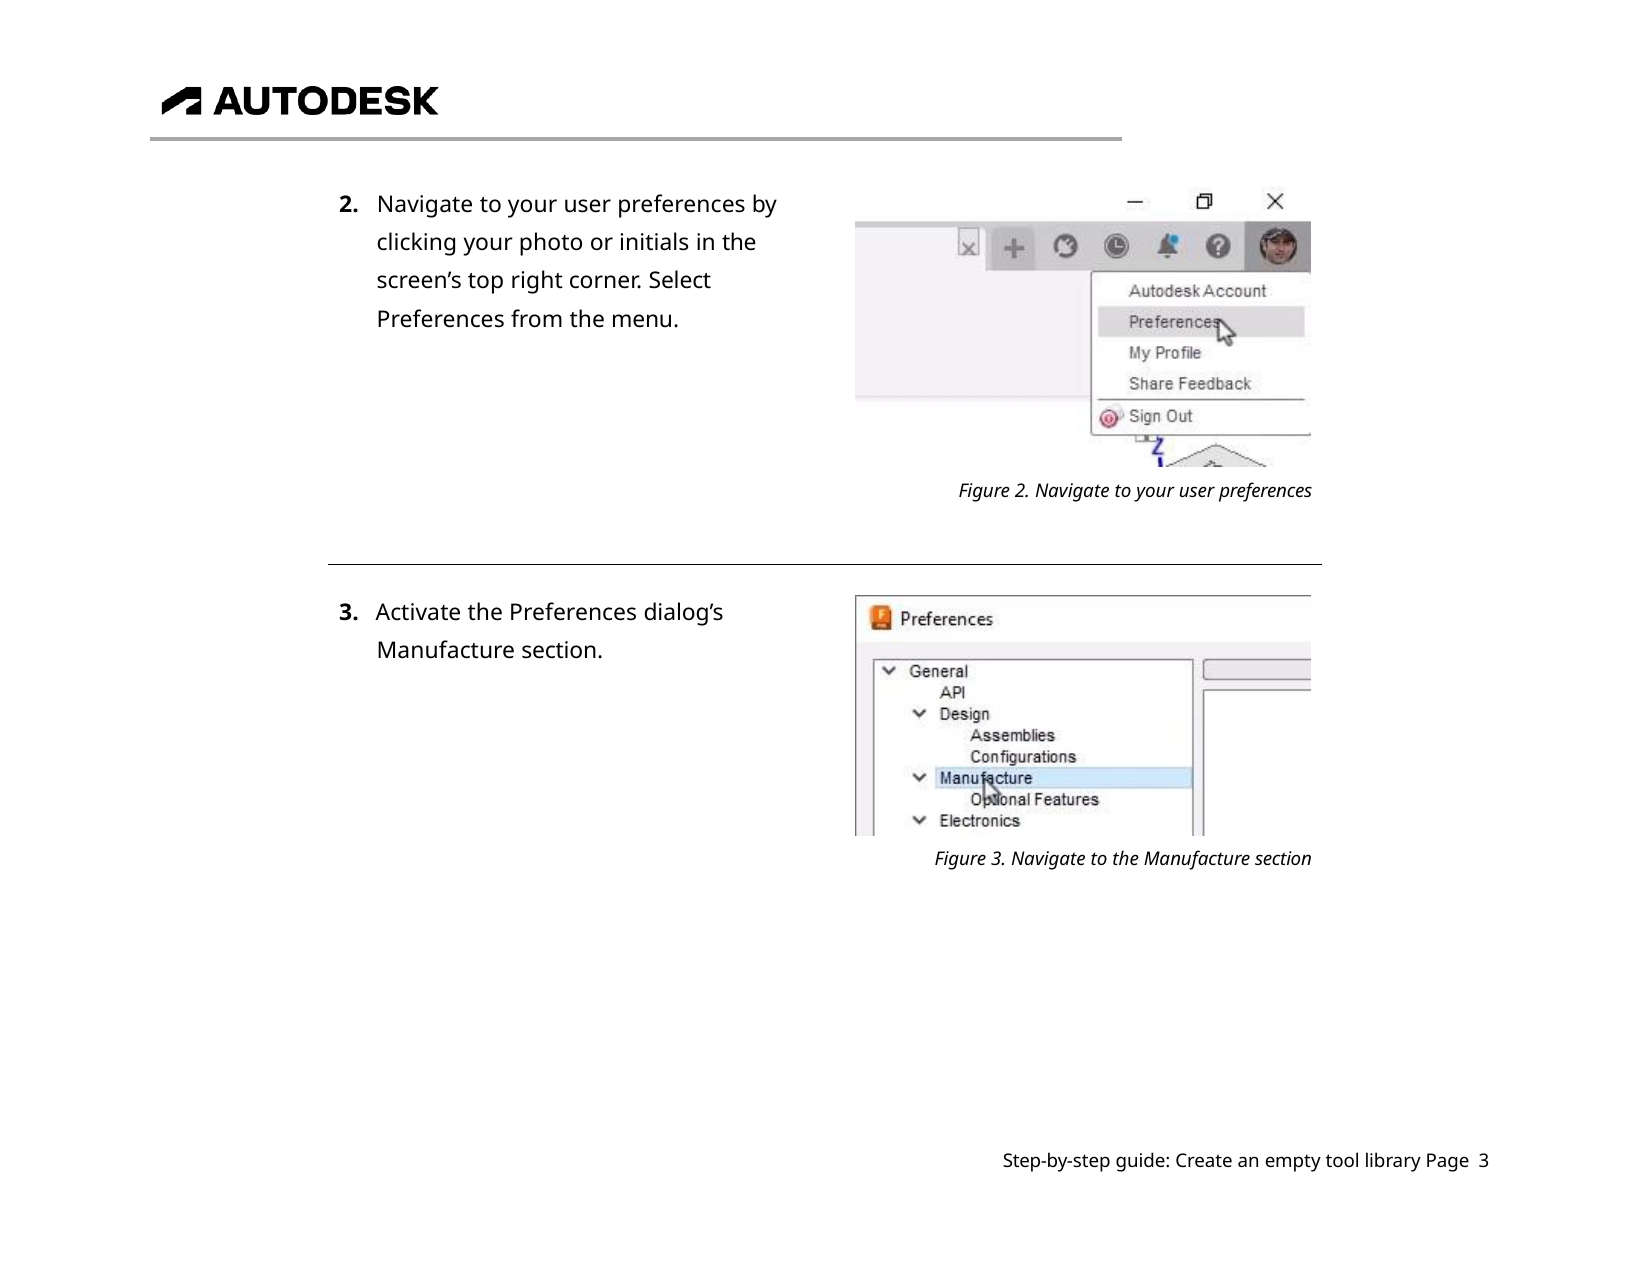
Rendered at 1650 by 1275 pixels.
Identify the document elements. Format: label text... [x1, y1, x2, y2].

table_cell 3. Activate the Preferences dialog’s Manufacture section. [328, 565, 816, 881]
picture [161, 86, 439, 115]
table_header 2. Navigate to your user preferences by clicking your photo or initials in the screen’s top right corner. Select Preferences from the menu. [328, 187, 816, 564]
slide_number Step-by-step guide: Create an empty tool library Page 3 [1000, 1145, 1509, 1275]
table_cell Figure 3. Navigate to the Manufacture section [816, 565, 1322, 881]
table_header Figure 2. Navigate to your user preferences [816, 187, 1322, 564]
picture [854, 186, 1311, 467]
picture [854, 594, 1311, 836]
